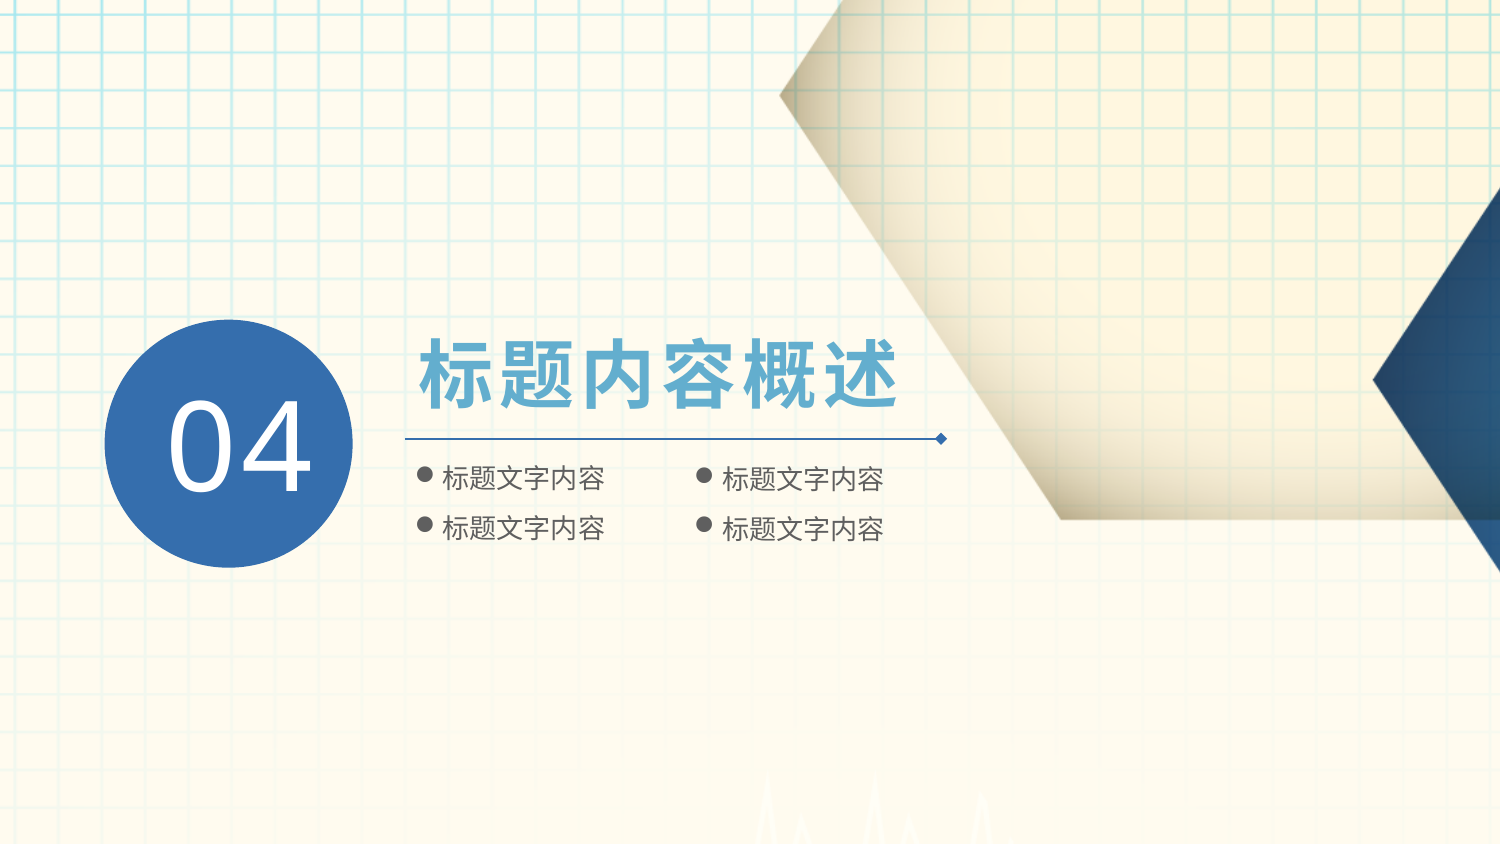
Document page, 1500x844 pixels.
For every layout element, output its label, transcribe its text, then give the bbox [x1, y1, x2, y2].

text_box 标题文字内容 [414, 461, 745, 495]
text_box 标题内容概述 [403, 319, 915, 425]
text_box 标题文字内容 [414, 511, 745, 545]
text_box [104, 319, 353, 568]
picture [0, 0, 1500, 844]
text_box 标题文字内容 [694, 512, 1024, 545]
text_box 标题文字内容 [694, 462, 1024, 495]
